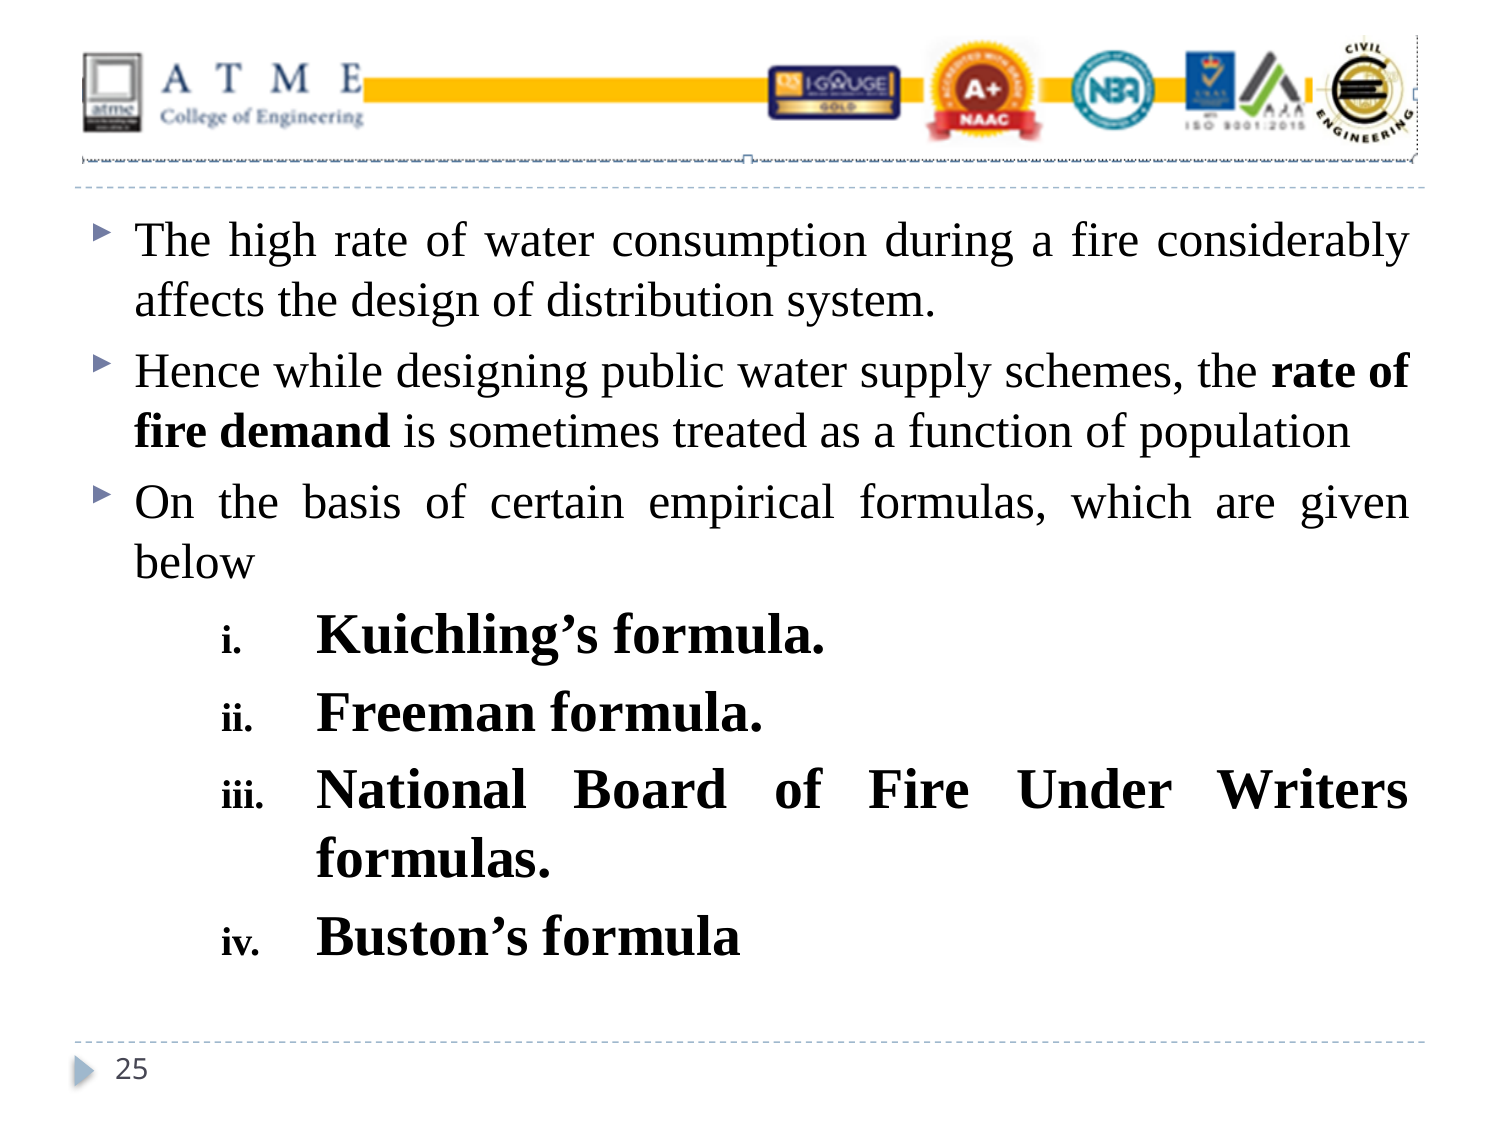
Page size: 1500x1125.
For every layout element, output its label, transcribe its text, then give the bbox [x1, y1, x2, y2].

picture [82, 35, 1418, 164]
list The high rate of water consumption during a fire considerably affects the design of distribution system. Hence while designing public water supply schemes, the rate of fire demand is sometimes treated as a function of population On the basis of certain empirical formulas, which are given below Kuichling’s formula. Freeman formula. National Board of Fire Under Writers formulas. Buston’s formula [75, 200, 1425, 1032]
slide_number 25 [100, 1042, 426, 1103]
